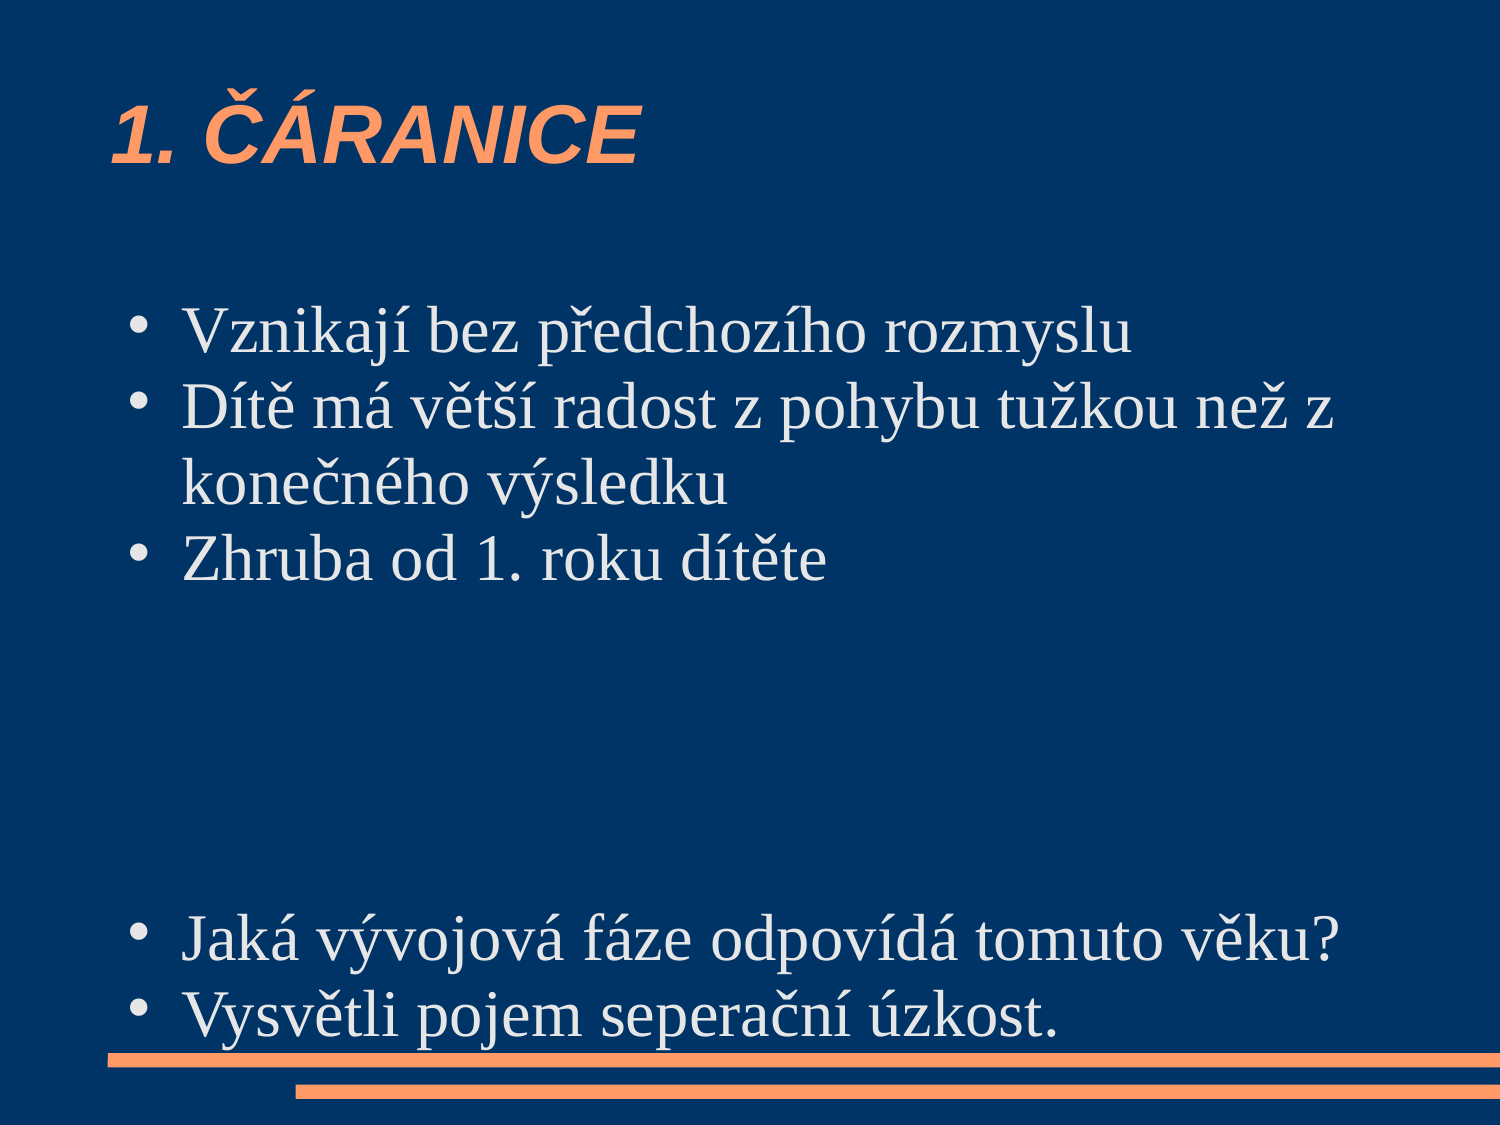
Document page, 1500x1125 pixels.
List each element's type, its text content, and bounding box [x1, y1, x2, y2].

list Vznikají bez předchozího rozmyslu Dítě má větší radost z pohybu tužkou než z konečného výsledku Zhruba od 1. roku dítěte Jaká vývojová fáze odpovídá tomuto věku? Vysvětli pojem seperační úzkost. [110, 292, 1416, 1033]
title 1. ČÁRANICE [110, 49, 1392, 223]
